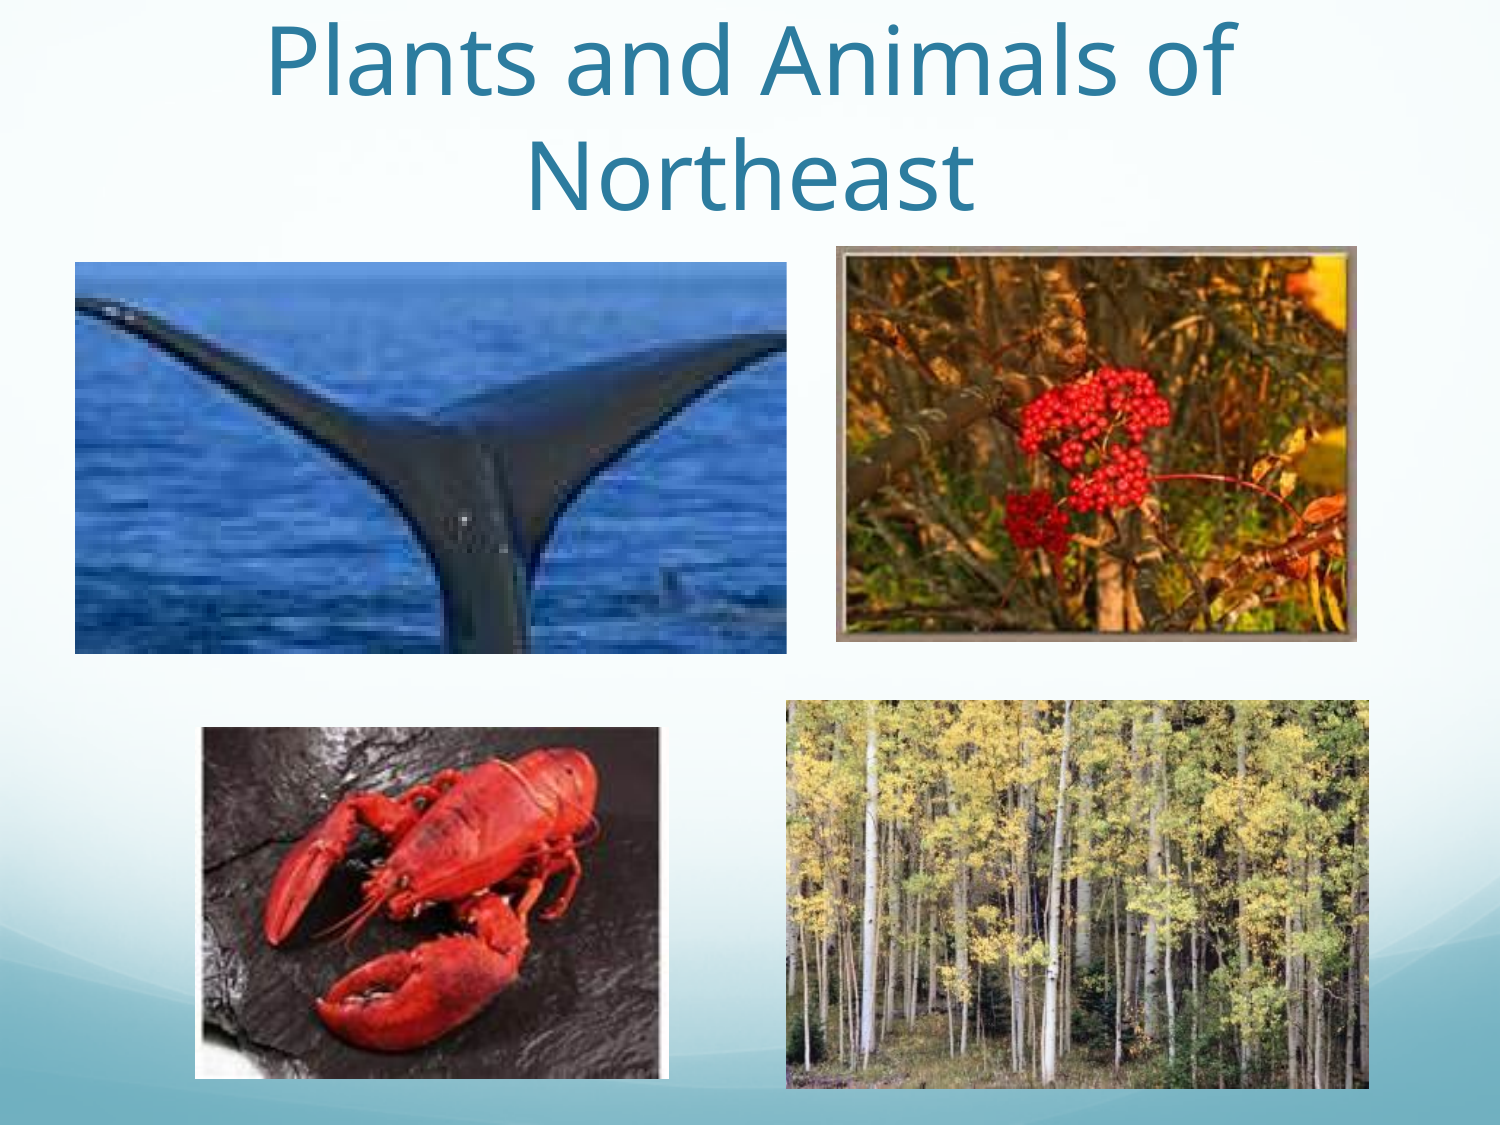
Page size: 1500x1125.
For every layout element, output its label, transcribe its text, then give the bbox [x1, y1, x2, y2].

title Plants and Animals of Northeast [90, 17, 1410, 237]
picture [786, 700, 1369, 1090]
picture [835, 246, 1357, 643]
picture [195, 726, 670, 1080]
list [74, 261, 788, 655]
